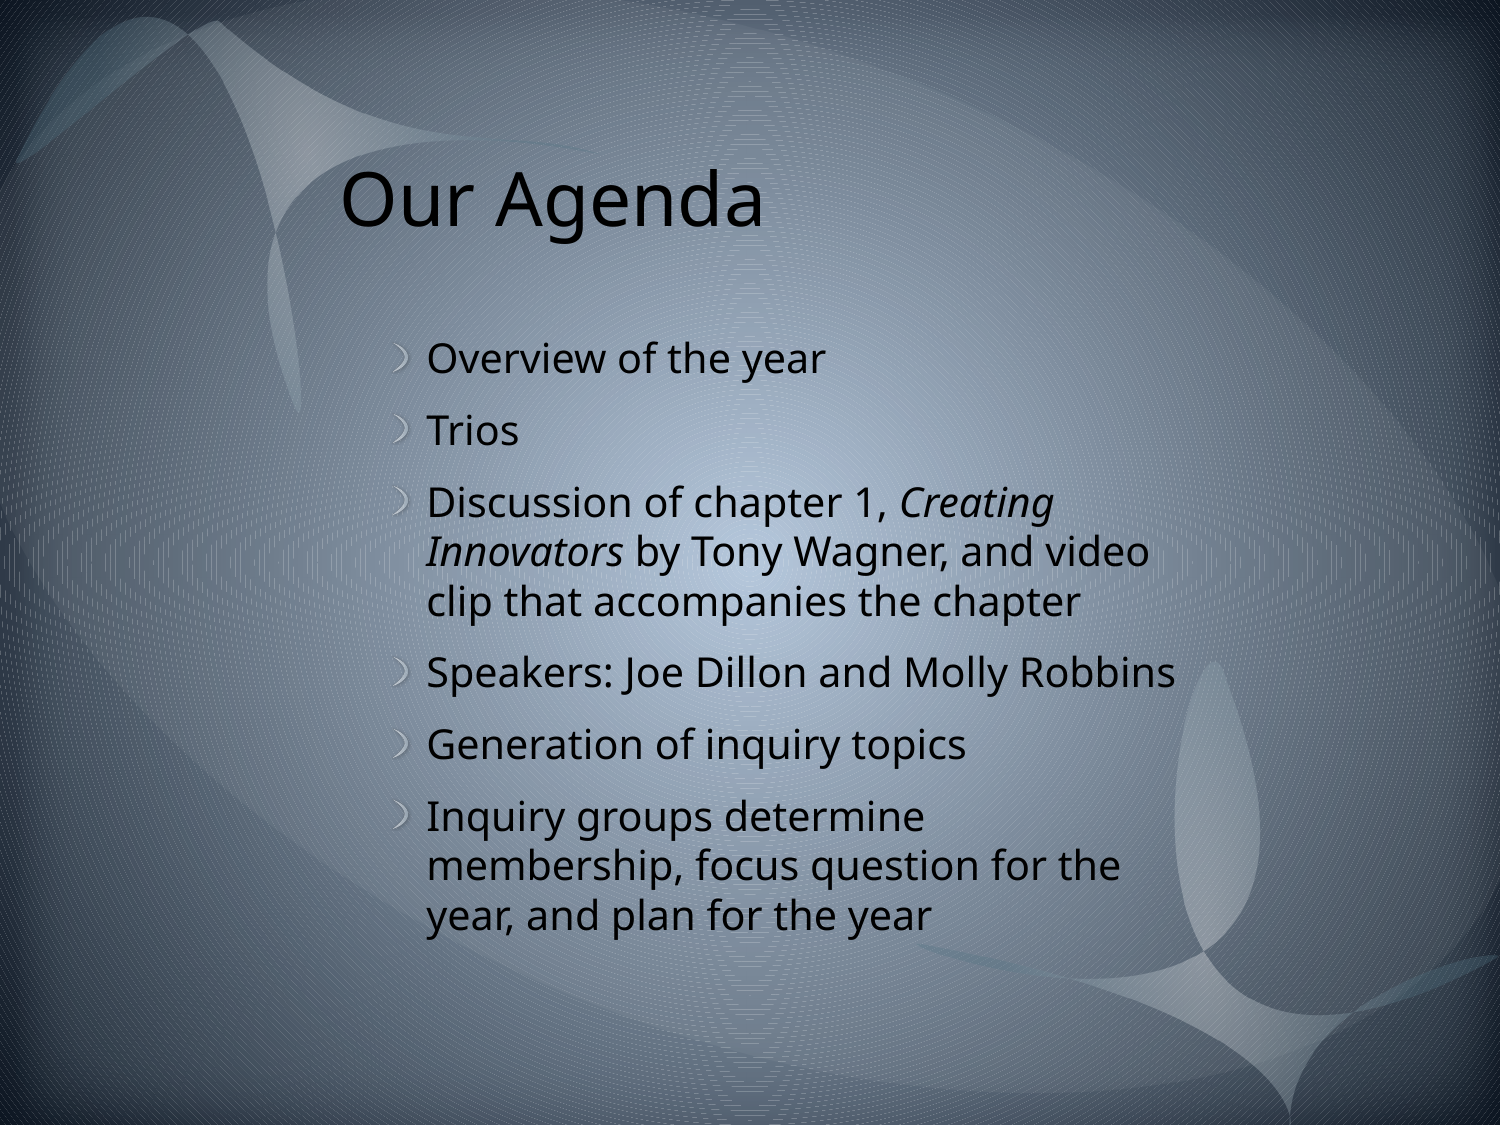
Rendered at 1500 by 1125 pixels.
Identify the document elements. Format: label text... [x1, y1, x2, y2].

picture [0, 0, 1500, 1125]
title Our Agenda [324, 129, 1197, 263]
list Overview of the year Trios Discussion of chapter 1, Creating Innovators by Tony Wagner, and video clip that accompanies the chapter Speakers: Joe Dillon and Molly Robbins Generation of inquiry topics Inquiry groups determine membership, focus question for the year, and plan for the year [375, 324, 1198, 956]
